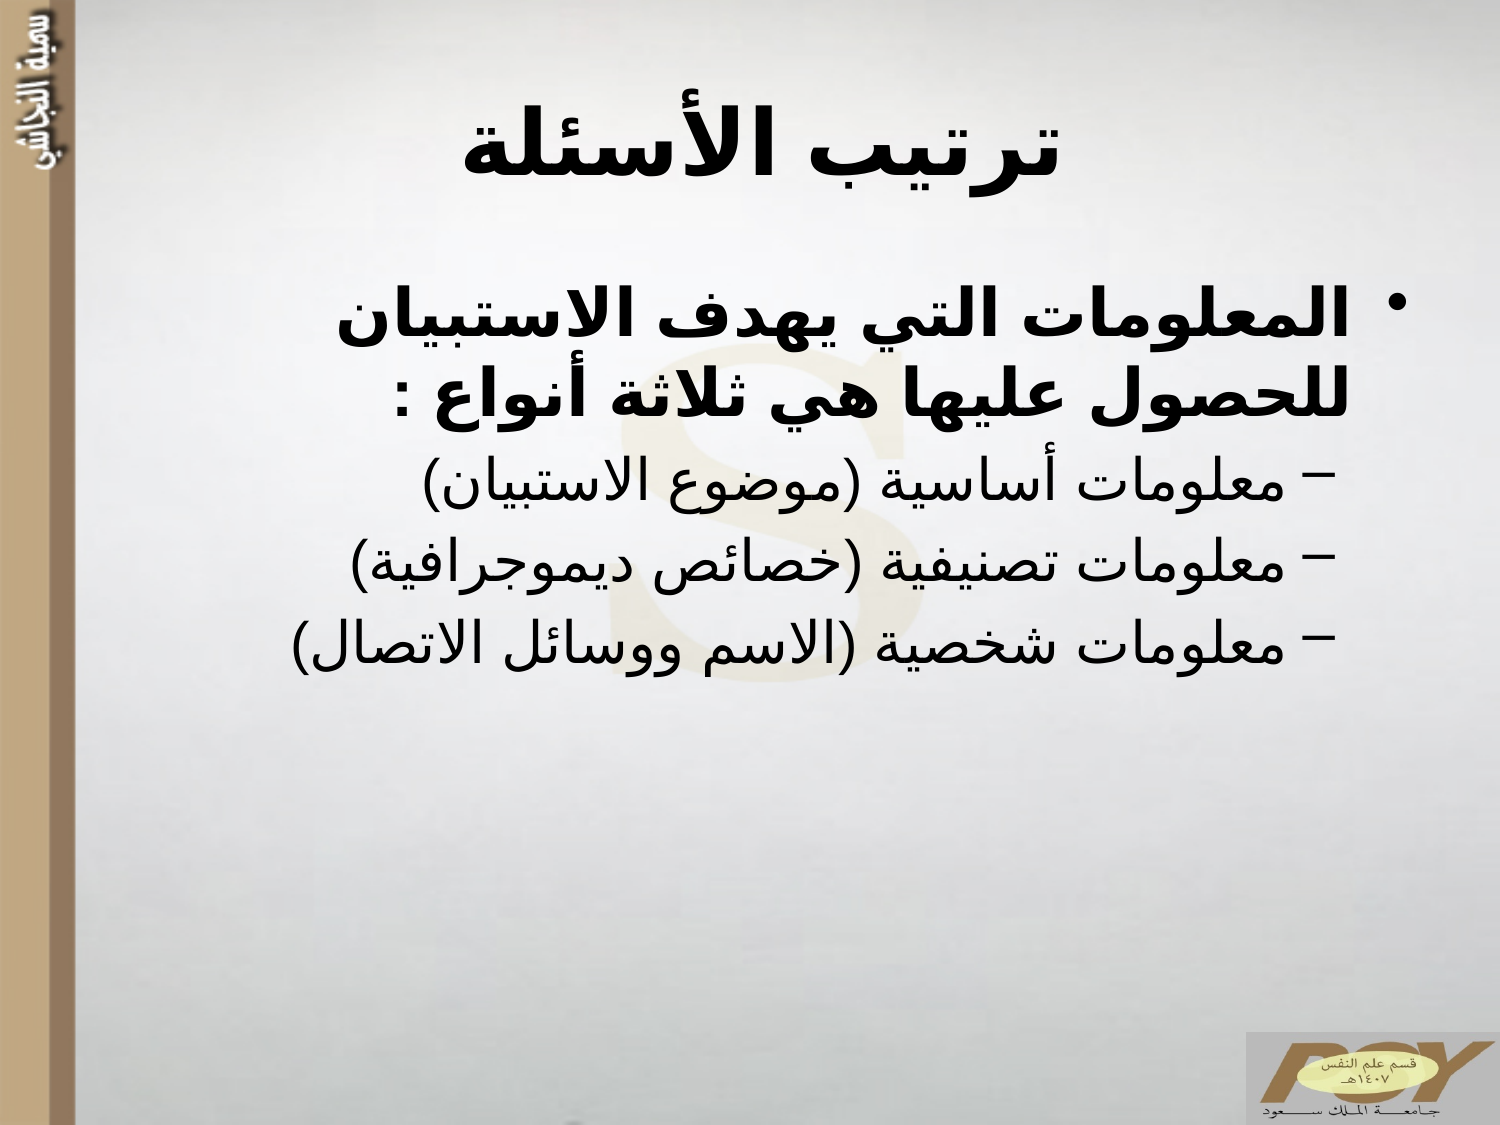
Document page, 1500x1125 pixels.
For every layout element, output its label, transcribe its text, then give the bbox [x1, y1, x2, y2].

list المعلومات التي يهدف الاستبيان للحصول عليها هي ثلاثة أنواع : معلومات أساسية (موضوع الاستبيان) معلومات تصنيفية (خصائص ديموجرافية) معلومات شخصية (الاسم ووسائل الاتصال) [75, 262, 1425, 1005]
picture [0, 0, 1500, 1125]
title ترتيب الأسئلة [75, 45, 1425, 233]
